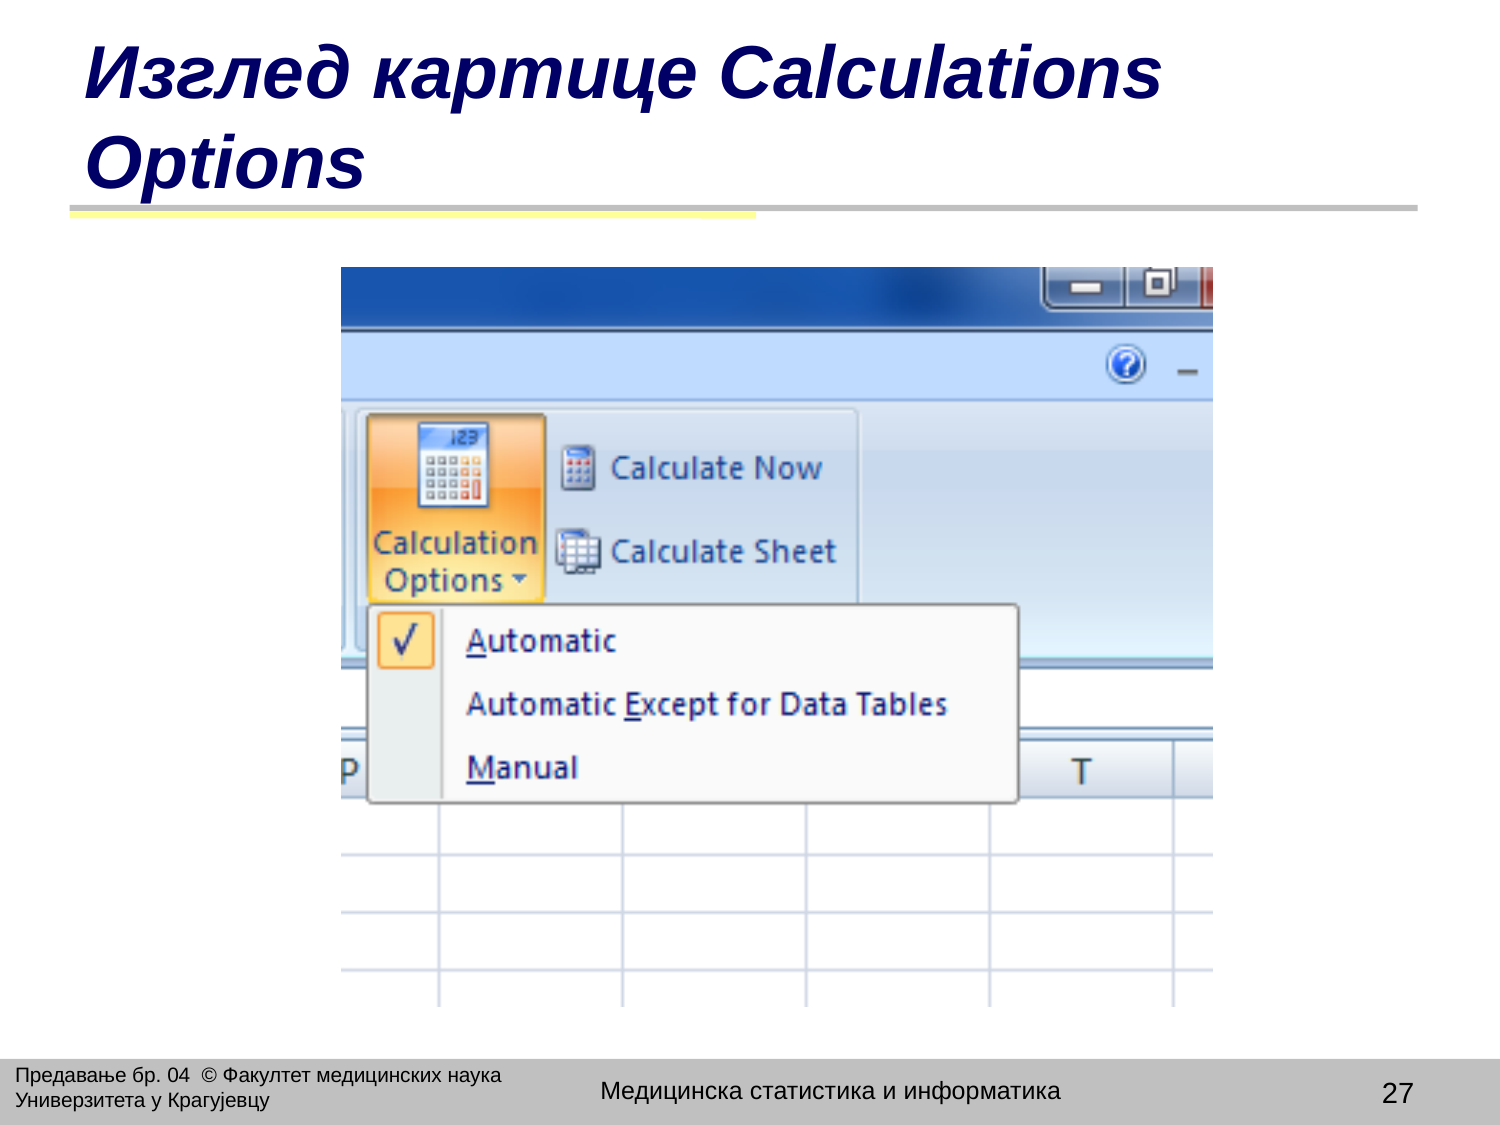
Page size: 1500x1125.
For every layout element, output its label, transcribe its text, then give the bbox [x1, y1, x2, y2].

picture [341, 267, 1214, 1007]
title Изглед картице Calculations Options [69, 19, 1426, 208]
footer Медицинска статистика и информатика [512, 1066, 1151, 1125]
slide_number Предавање бр. 04 © Факултет медицинских наука Универзитета у Крагујевцу [0, 1053, 619, 1108]
slide_number 27 [1166, 1066, 1430, 1125]
